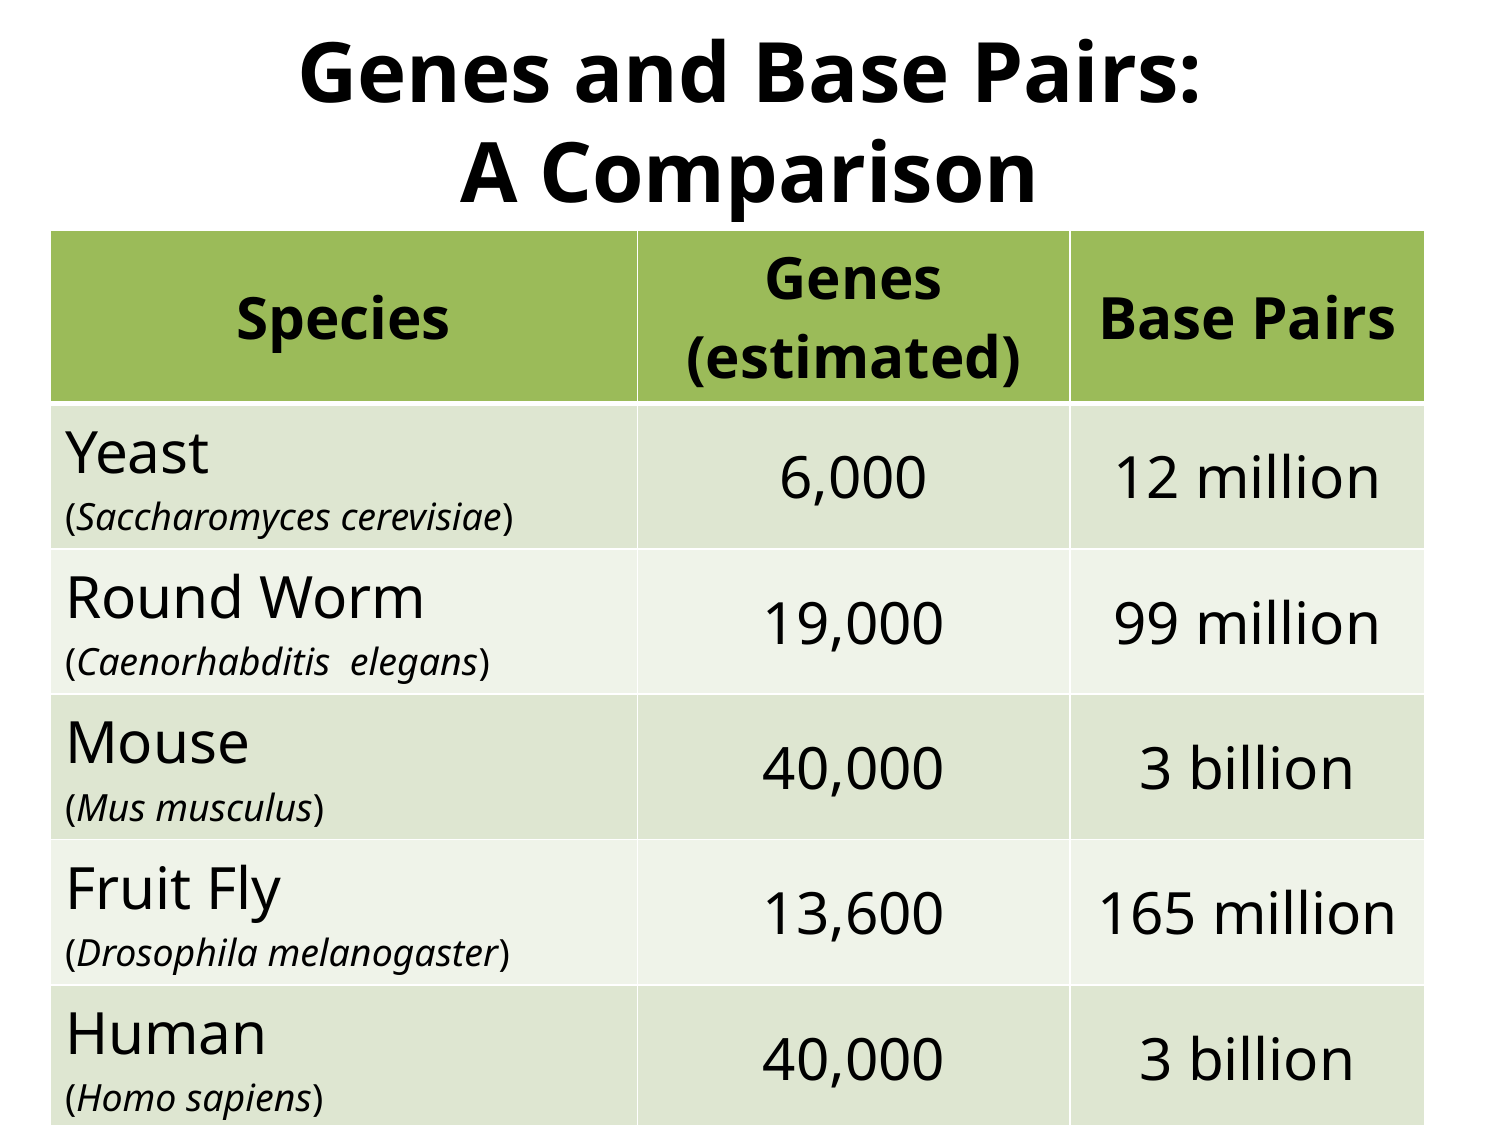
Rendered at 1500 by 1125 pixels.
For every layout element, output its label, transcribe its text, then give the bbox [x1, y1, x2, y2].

table_cell 40,000 [638, 986, 1069, 1125]
table_cell Human (Homo sapiens) [51, 986, 637, 1125]
table_cell Mouse (Mus musculus) [51, 695, 637, 839]
table_cell 3 billion [1071, 695, 1424, 839]
table_cell Fruit Fly (Drosophila melanogaster) [51, 840, 637, 984]
table_cell 12 million [1071, 406, 1424, 548]
table_cell 6,000 [638, 406, 1069, 548]
table_header Species [51, 231, 637, 401]
table_cell Round Worm (Caenorhabditis elegans) [51, 550, 637, 693]
table_cell 165 million [1071, 840, 1424, 984]
table_cell Yeast (Saccharomyces cerevisiae) [51, 406, 637, 548]
table_header Base Pairs [1071, 231, 1424, 401]
table_cell 99 million [1071, 550, 1424, 693]
title Genes and Base Pairs: A Comparison [74, 24, 1426, 213]
table_cell 13,600 [638, 840, 1069, 984]
table_cell 40,000 [638, 695, 1069, 839]
table_cell 3 billion [1071, 986, 1424, 1125]
table_cell 19,000 [638, 550, 1069, 693]
table_header Genes (estimated) [638, 231, 1069, 401]
